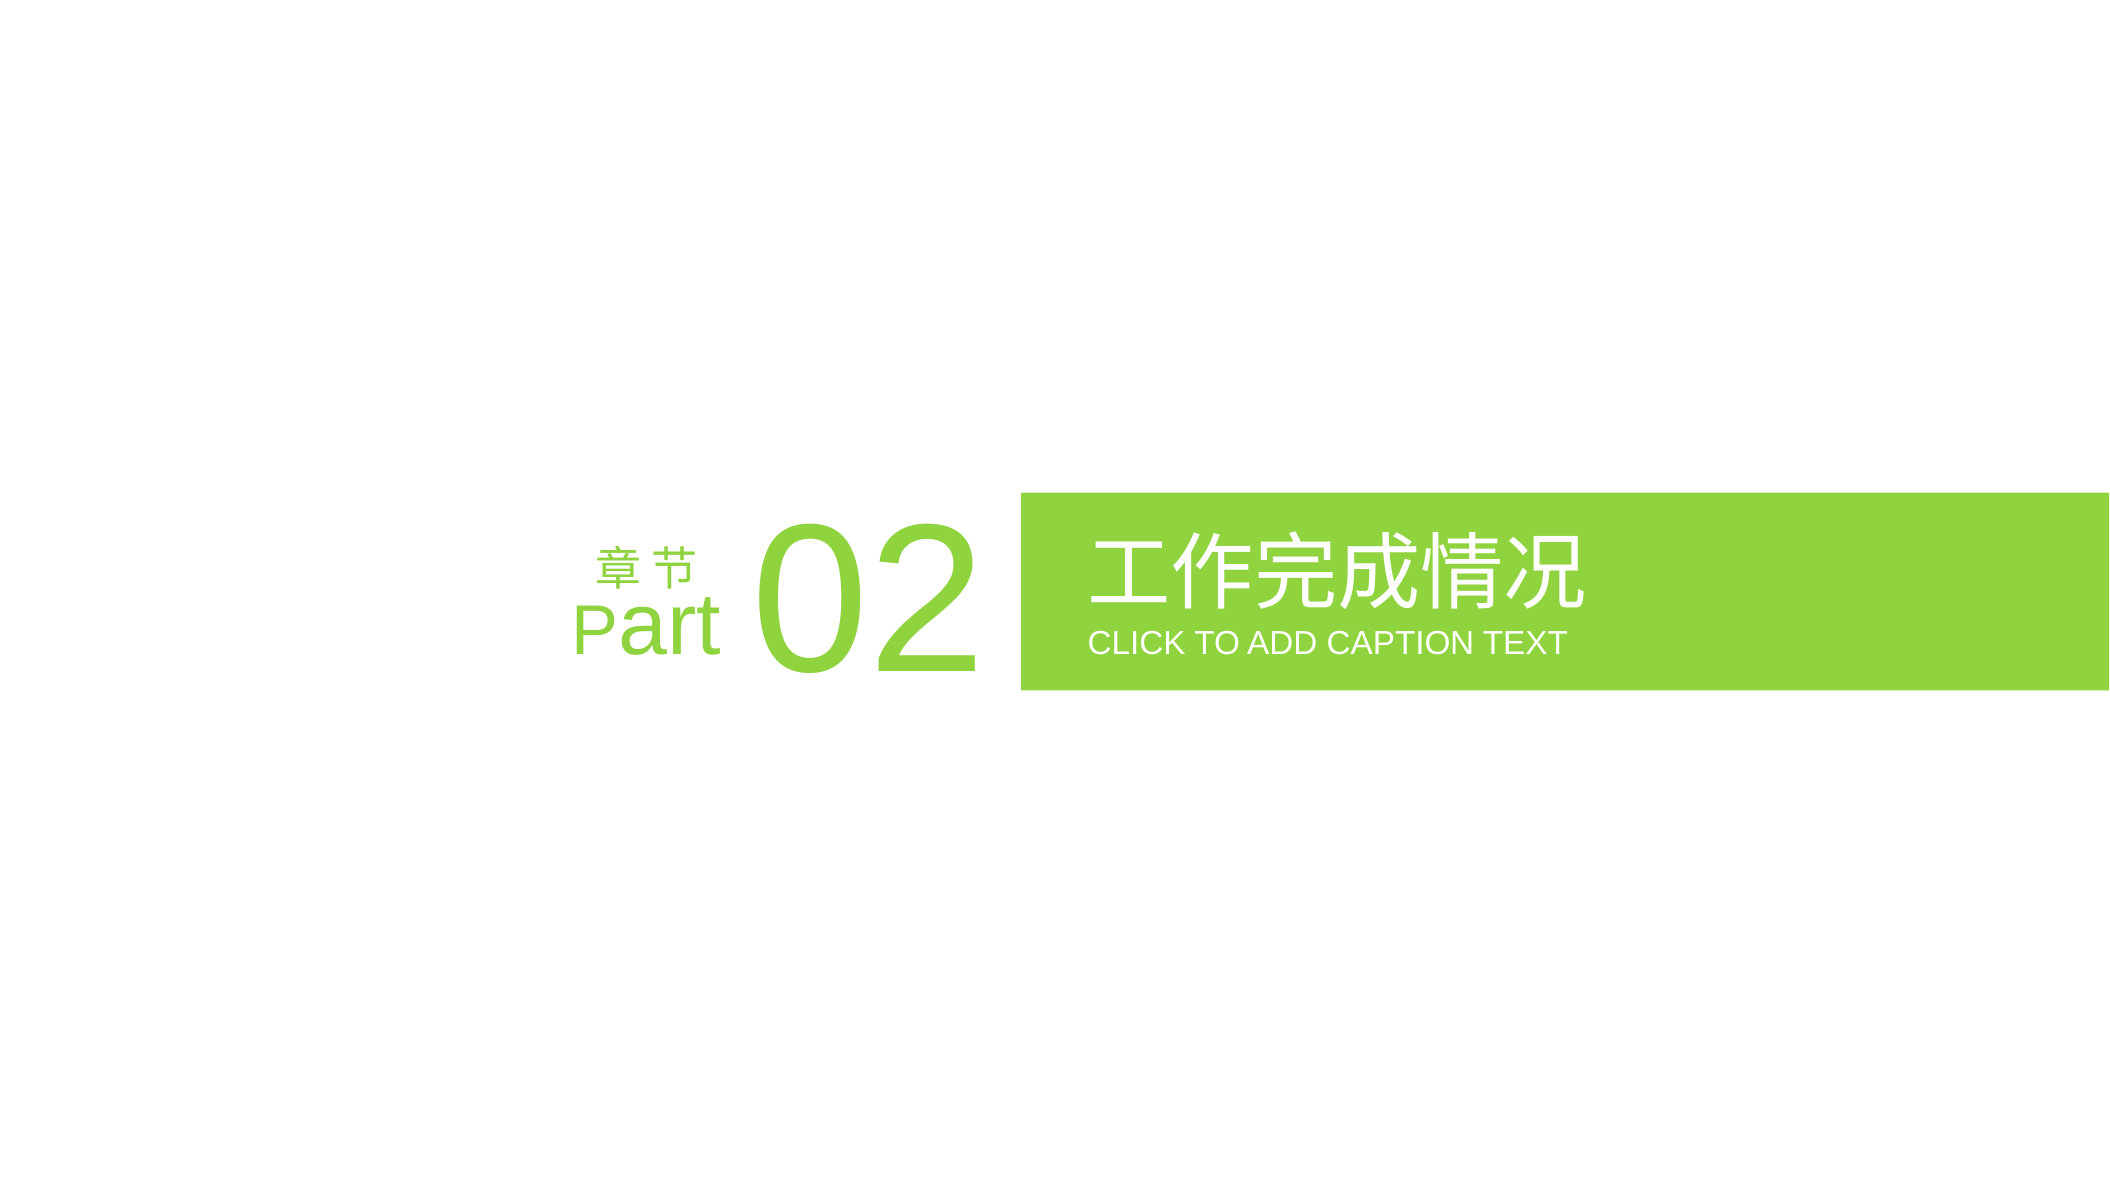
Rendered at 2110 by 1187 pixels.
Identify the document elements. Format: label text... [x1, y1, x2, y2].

text_box [1021, 492, 2110, 691]
text_box 工作完成情况 [1087, 530, 1787, 621]
text_box Part [571, 566, 722, 673]
text_box 02 [751, 460, 986, 714]
text_box CLICK TO ADD CAPTION TEXT [1087, 625, 1787, 662]
text_box 章 节 [595, 539, 698, 595]
